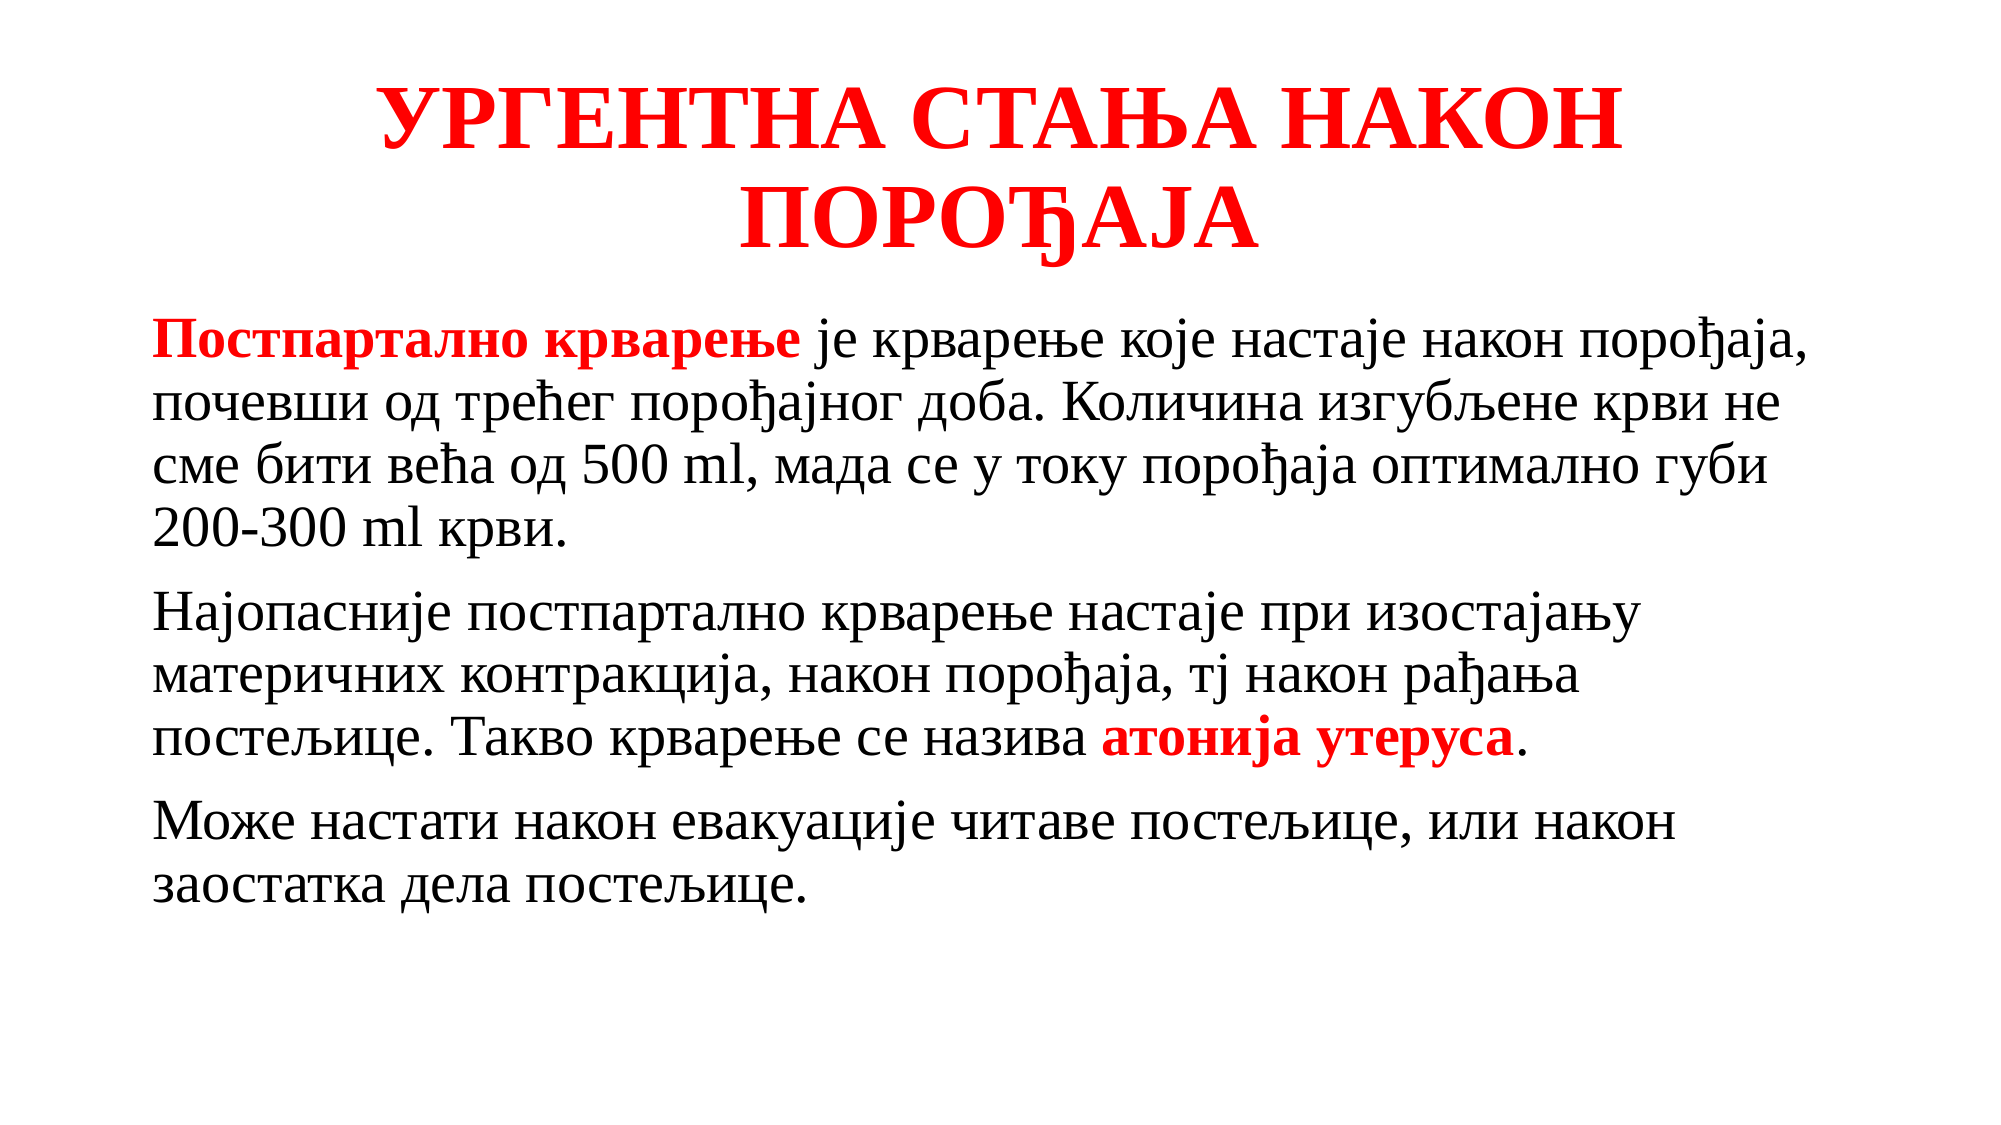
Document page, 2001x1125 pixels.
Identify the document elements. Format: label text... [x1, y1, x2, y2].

title УРГЕНТНА СТАЊА НАКОН ПОРОЂАЈА [137, 59, 1863, 278]
list Постпартално крварење је крварење које настаје након порођаја, почевши од трећег порођајног доба. Количина изгубљене крви не сме бити већа од 500 ml, мада се у току порођаја оптимално губи 200-300 ml крви. Најопасније постпартално крварење настаје при изостајању материчних контракција, након порођаја, тј након рађања постељице. Такво крварење се назива атонија утеруса. Може настати након евакуације читаве постељице, или након заостатка дела постељице. [137, 299, 1863, 1014]
